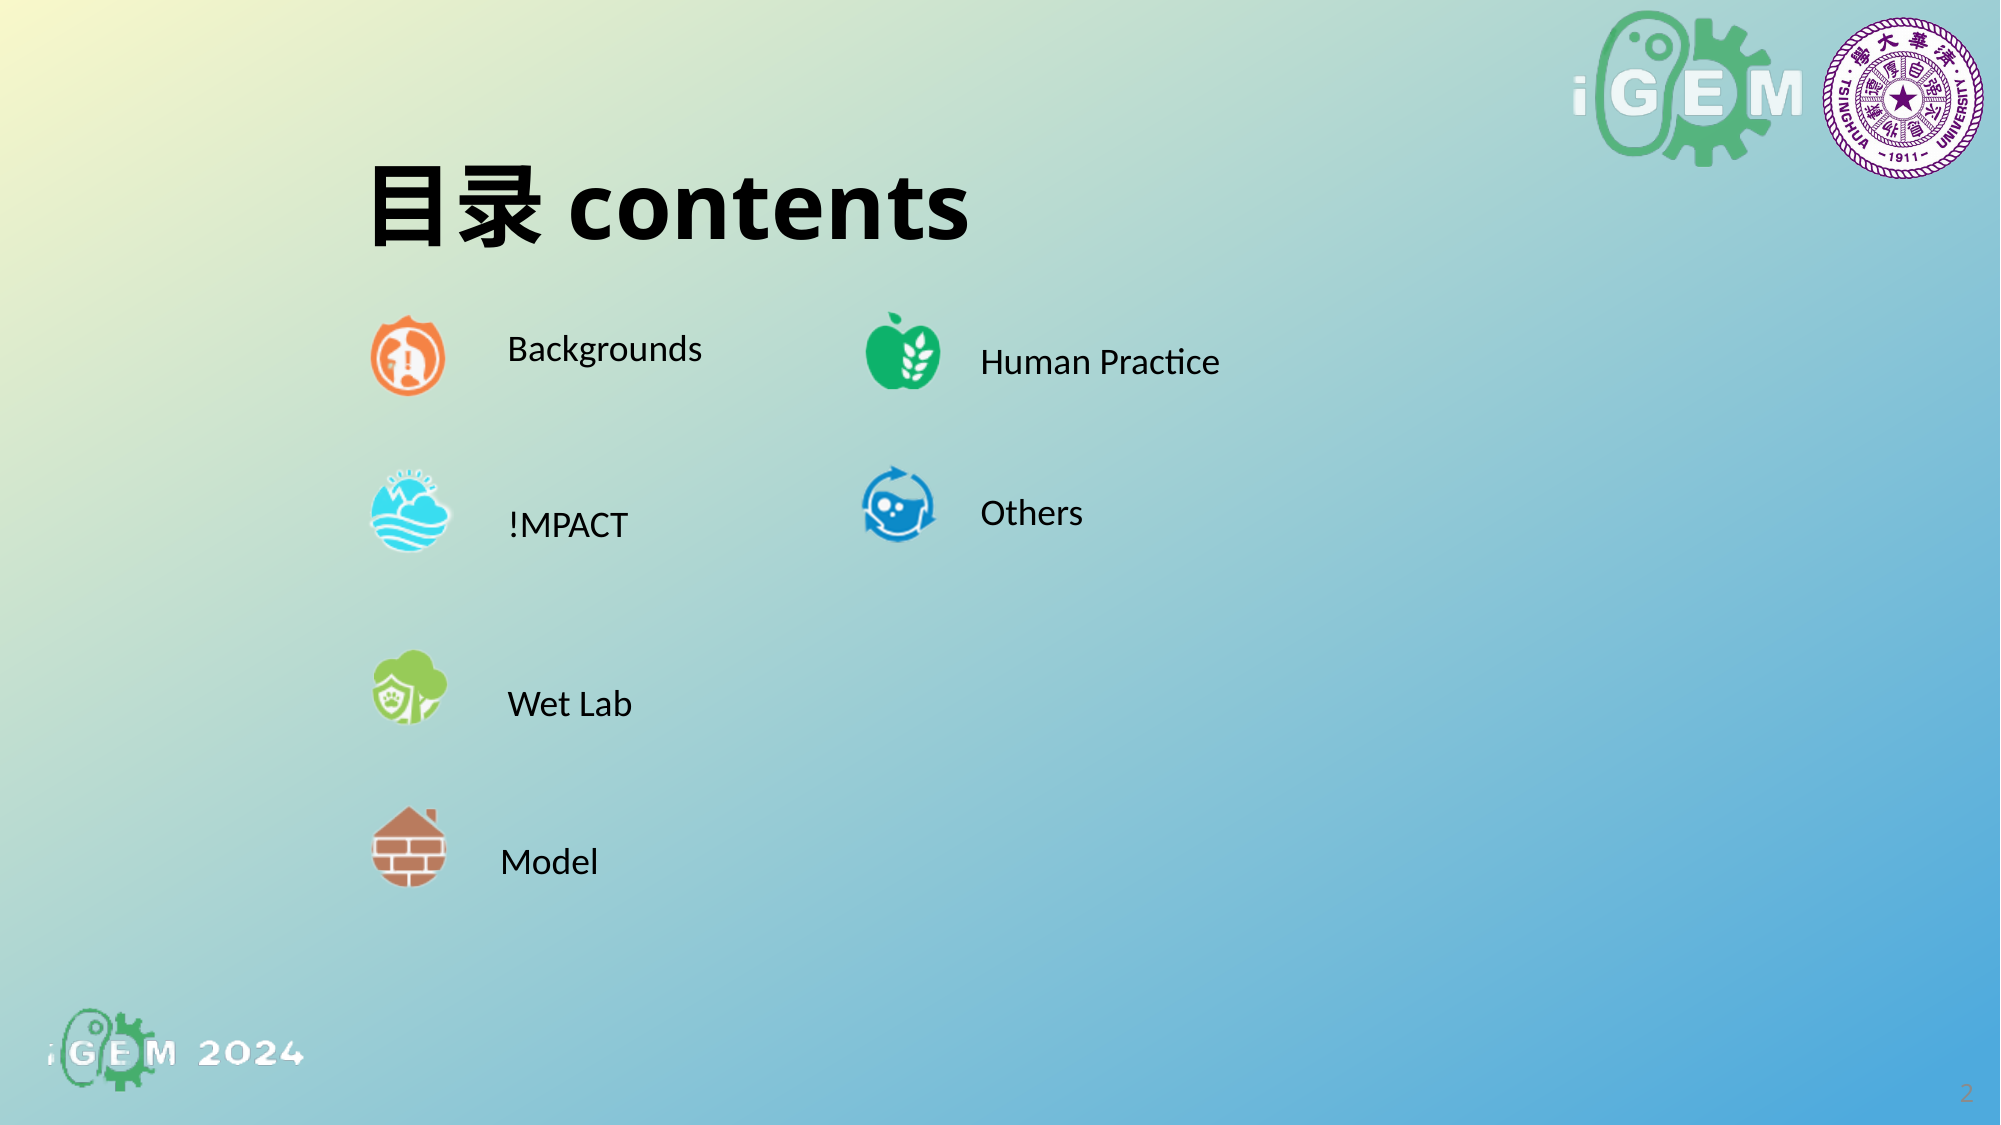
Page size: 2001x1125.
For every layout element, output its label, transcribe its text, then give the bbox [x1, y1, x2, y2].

picture [297, 614, 550, 749]
text_box Wet Lab [550, 671, 794, 732]
picture [811, 441, 1002, 581]
text_box Backgrounds [494, 316, 794, 377]
picture [820, 273, 1015, 419]
text_box !MPACT [492, 493, 700, 553]
text_box Human Practice [1015, 329, 1311, 390]
picture [1533, 0, 2001, 213]
picture [367, 464, 455, 557]
slide_number 2 [1539, 1064, 1989, 1125]
picture [311, 765, 520, 907]
text_box Others [1002, 480, 1311, 541]
text_box Model [520, 829, 708, 890]
picture [0, 978, 371, 1125]
text_box 目录contents [347, 140, 1015, 266]
picture [322, 274, 494, 412]
